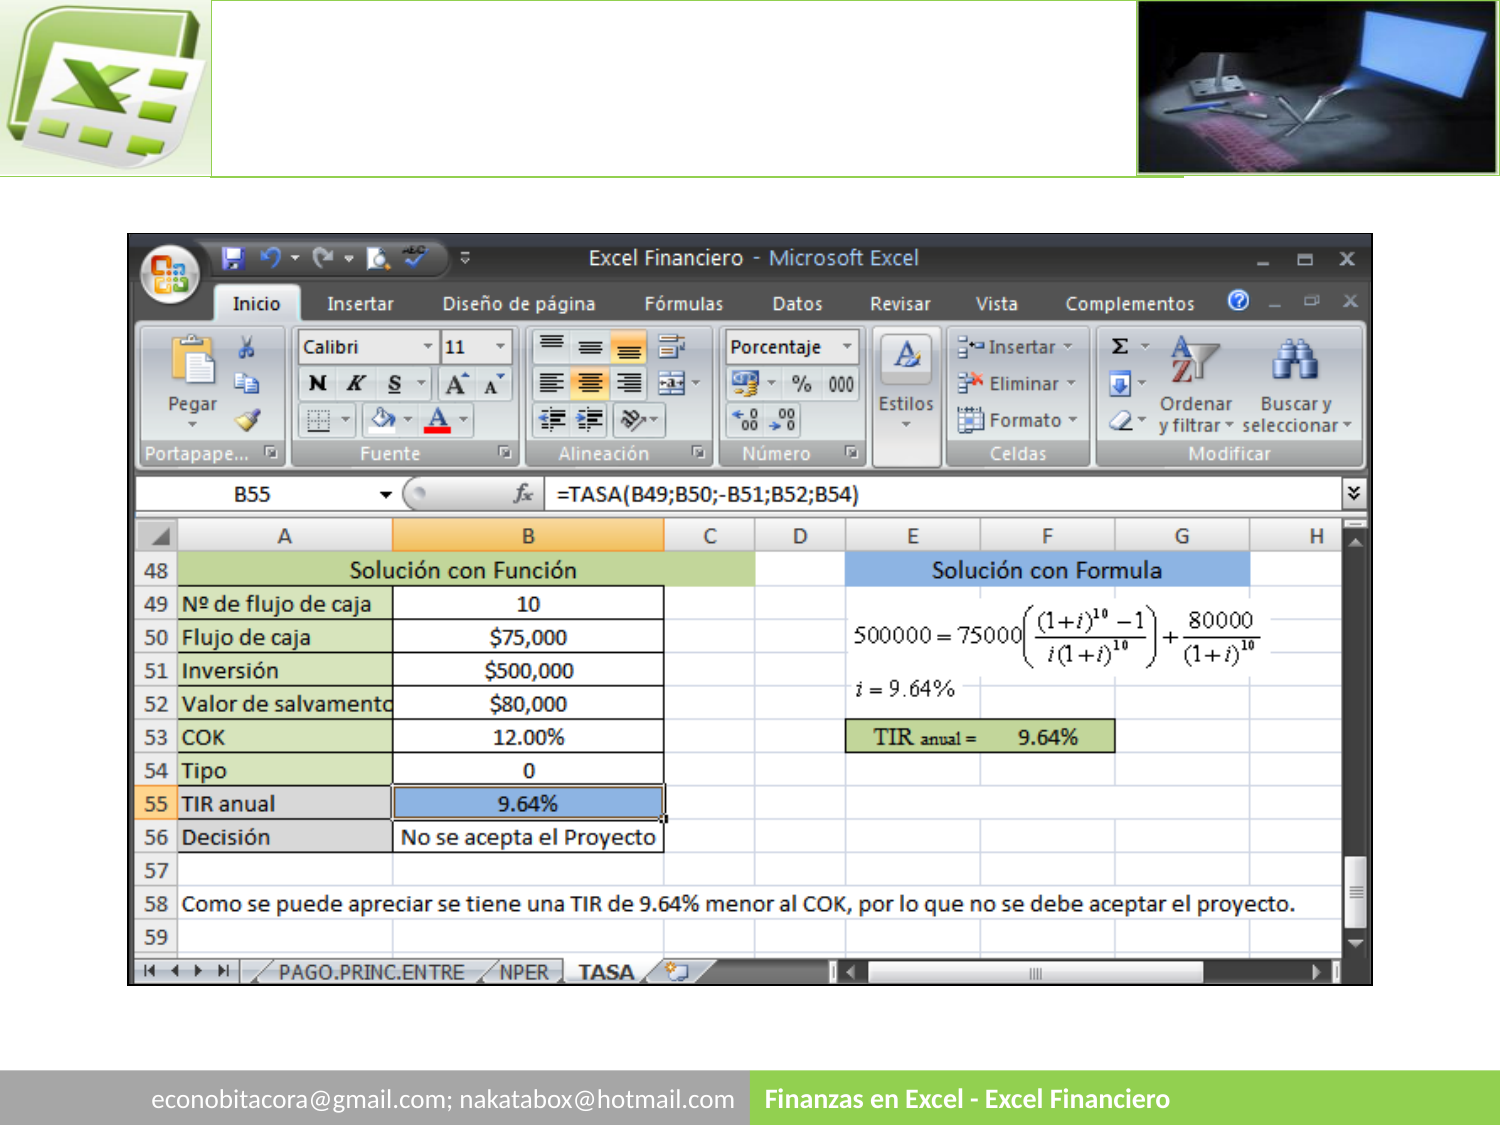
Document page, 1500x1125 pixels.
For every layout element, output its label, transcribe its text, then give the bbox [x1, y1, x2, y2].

text_box econobitacora@gmail.com; nakatabox@hotmail.com [0, 1070, 749, 1125]
text_box [212, 0, 1134, 178]
picture [128, 234, 1372, 985]
picture [1136, 0, 1500, 177]
text_box Finanzas en Excel - Excel Financiero [749, 1070, 1500, 1125]
picture [0, 0, 212, 177]
